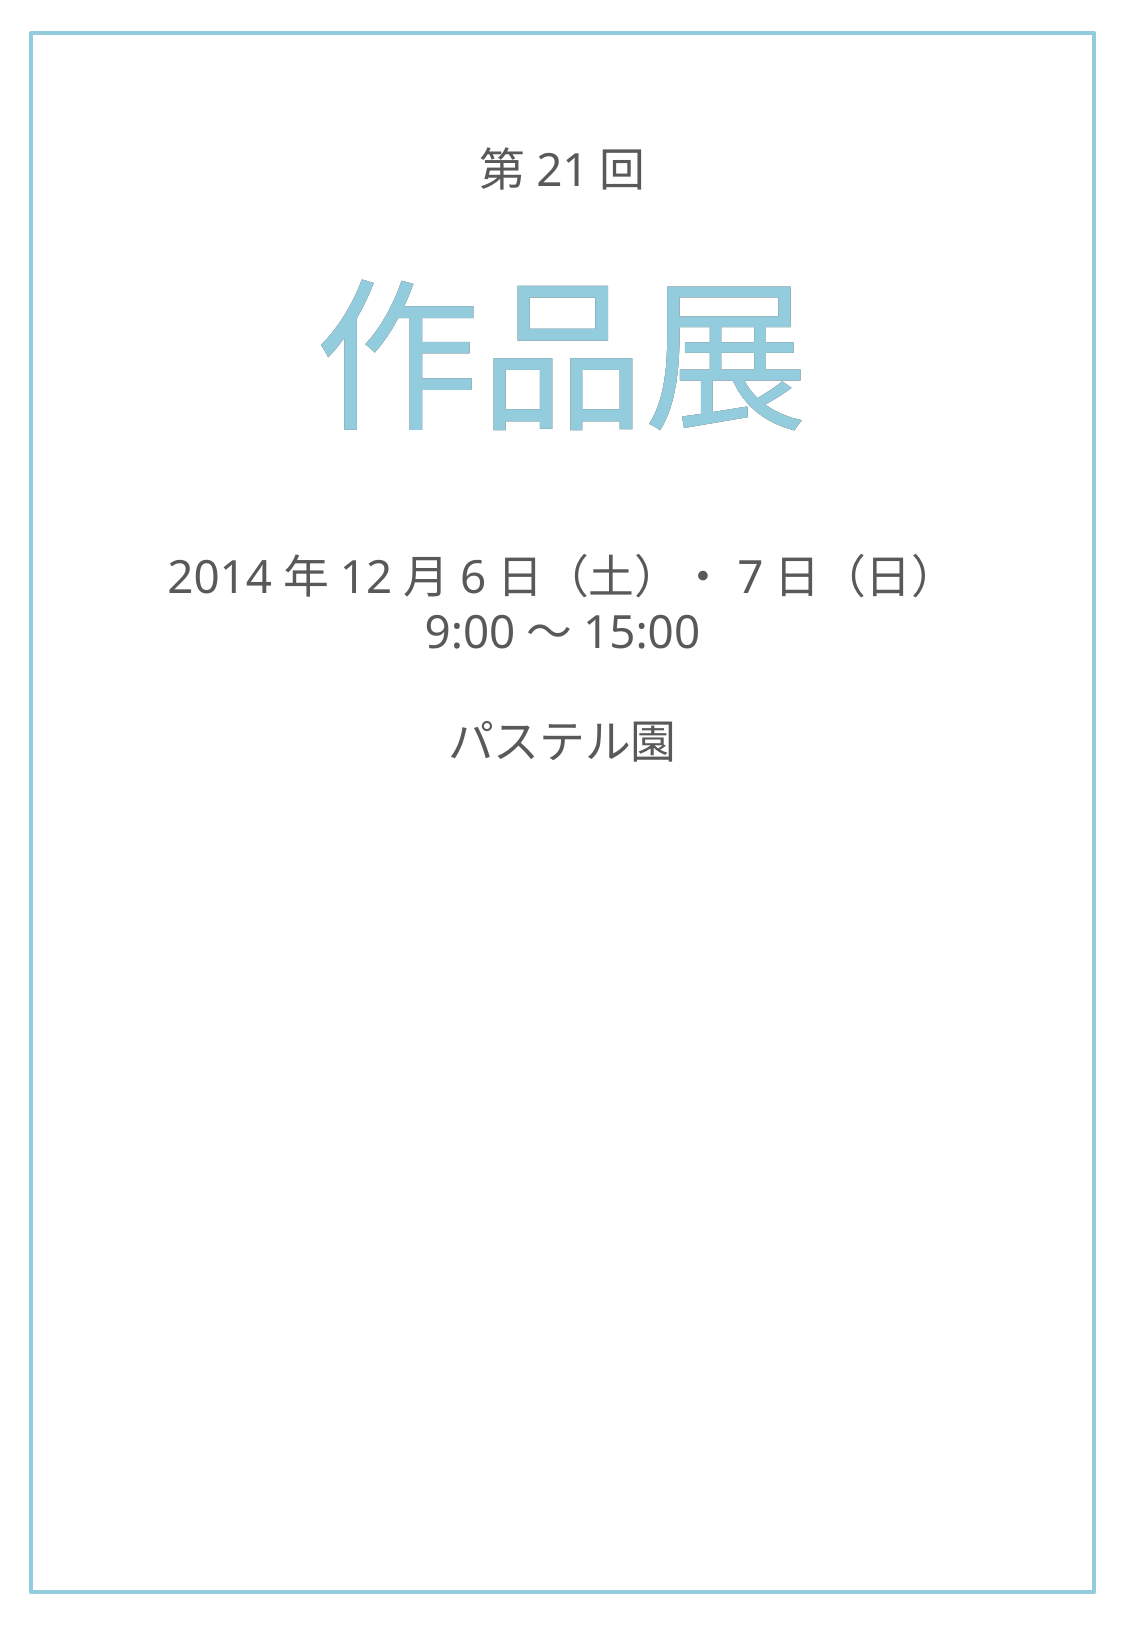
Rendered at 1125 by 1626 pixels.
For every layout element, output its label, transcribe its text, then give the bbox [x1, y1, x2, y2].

text_box [29, 31, 1096, 1594]
text_box 2014年12月6日（土）・7日（日） 9:00～15:00 パステル園 [153, 540, 971, 775]
text_box 第21回 [466, 134, 659, 203]
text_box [297, 245, 828, 461]
